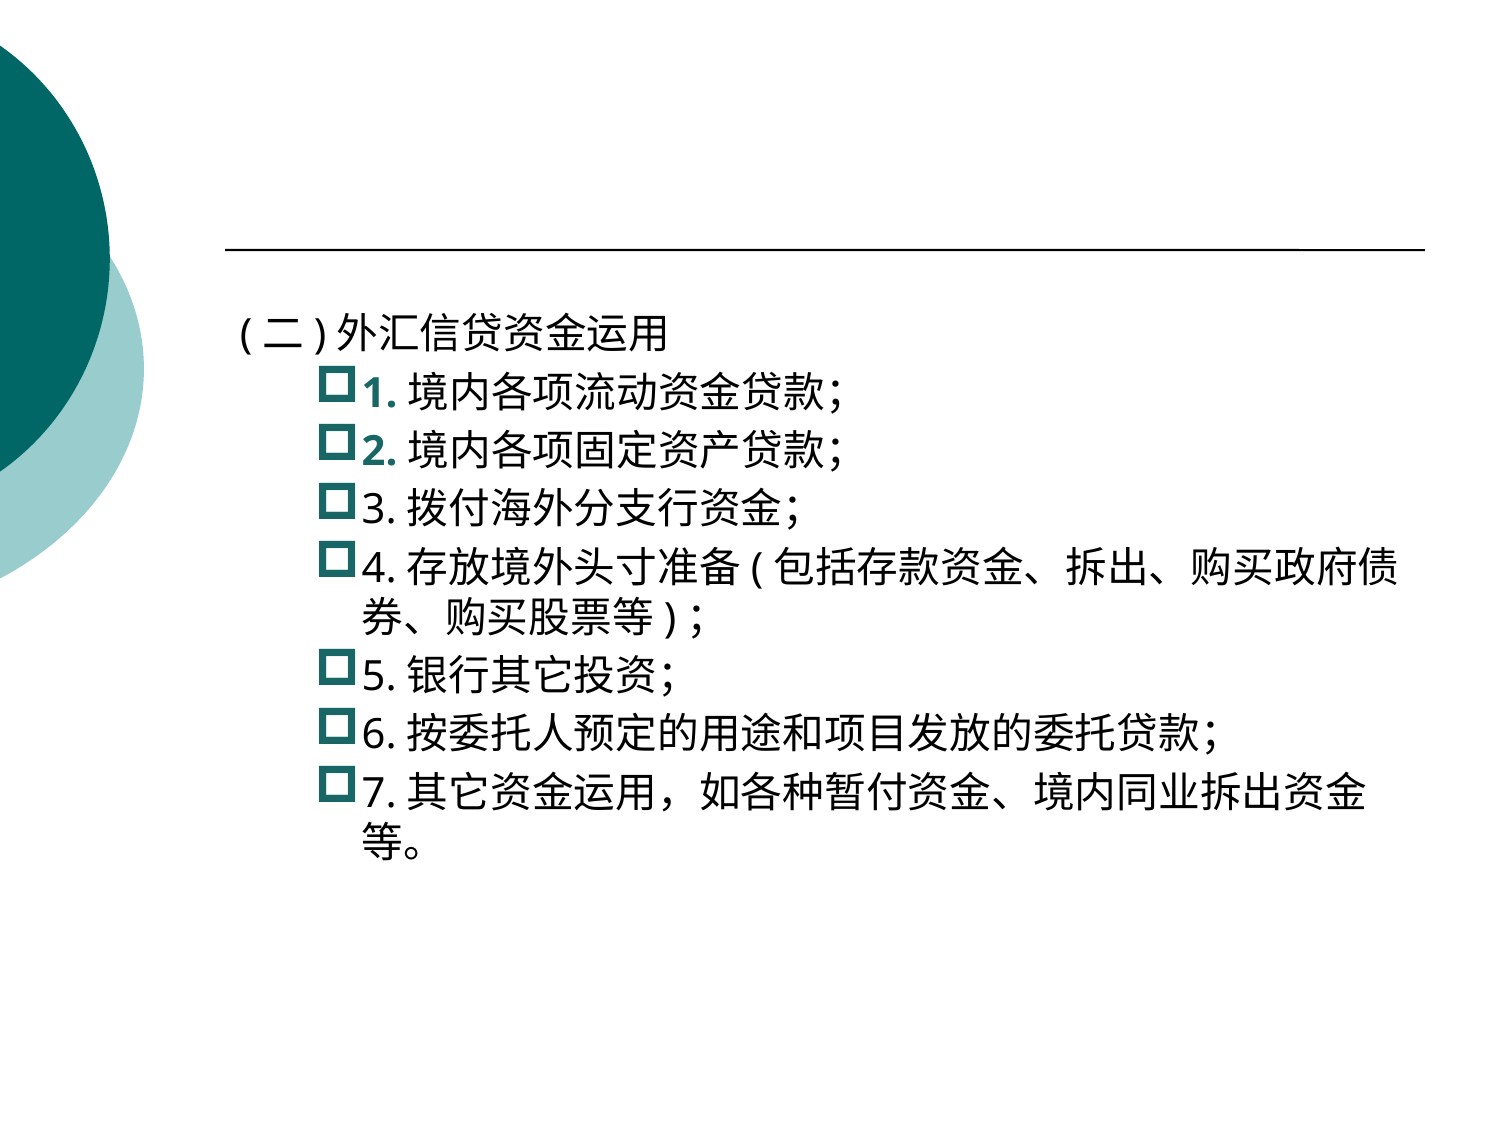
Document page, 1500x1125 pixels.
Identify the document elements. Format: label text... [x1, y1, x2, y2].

list (二)外汇信贷资金运用 1.境内各项流动资金贷款； 2.境内各项固定资产贷款； 3.拨付海外分支行资金； 4.存放境外头寸准备(包括存款资金、拆出、购买政府债券、购买股票等)； 5.银行其它投资； 6.按委托人预定的用途和项目发放的委托贷款； 7.其它资金运用，如各种暂付资金、境内同业拆出资金等。 [224, 299, 1425, 975]
